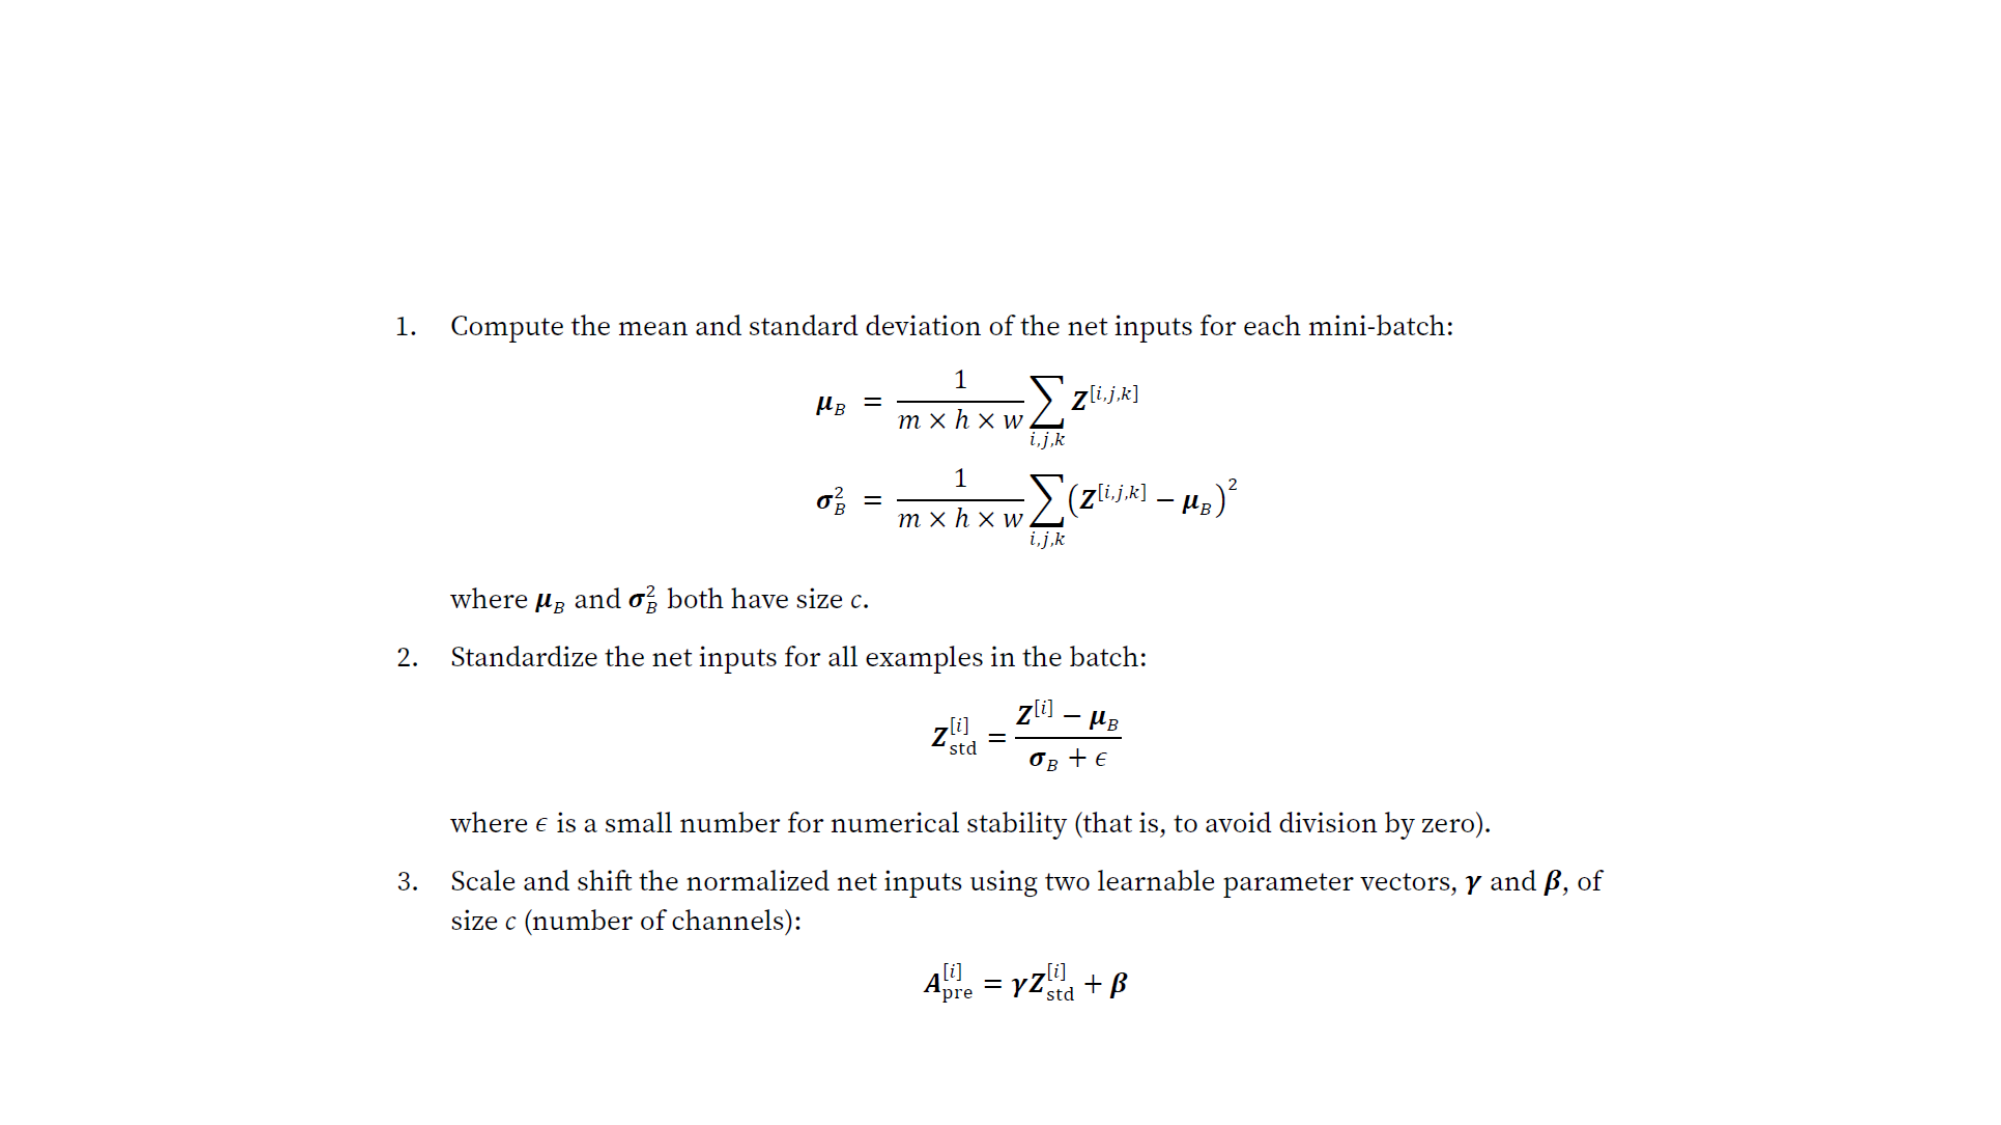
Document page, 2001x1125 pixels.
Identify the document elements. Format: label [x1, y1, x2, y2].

list [386, 299, 1614, 1014]
